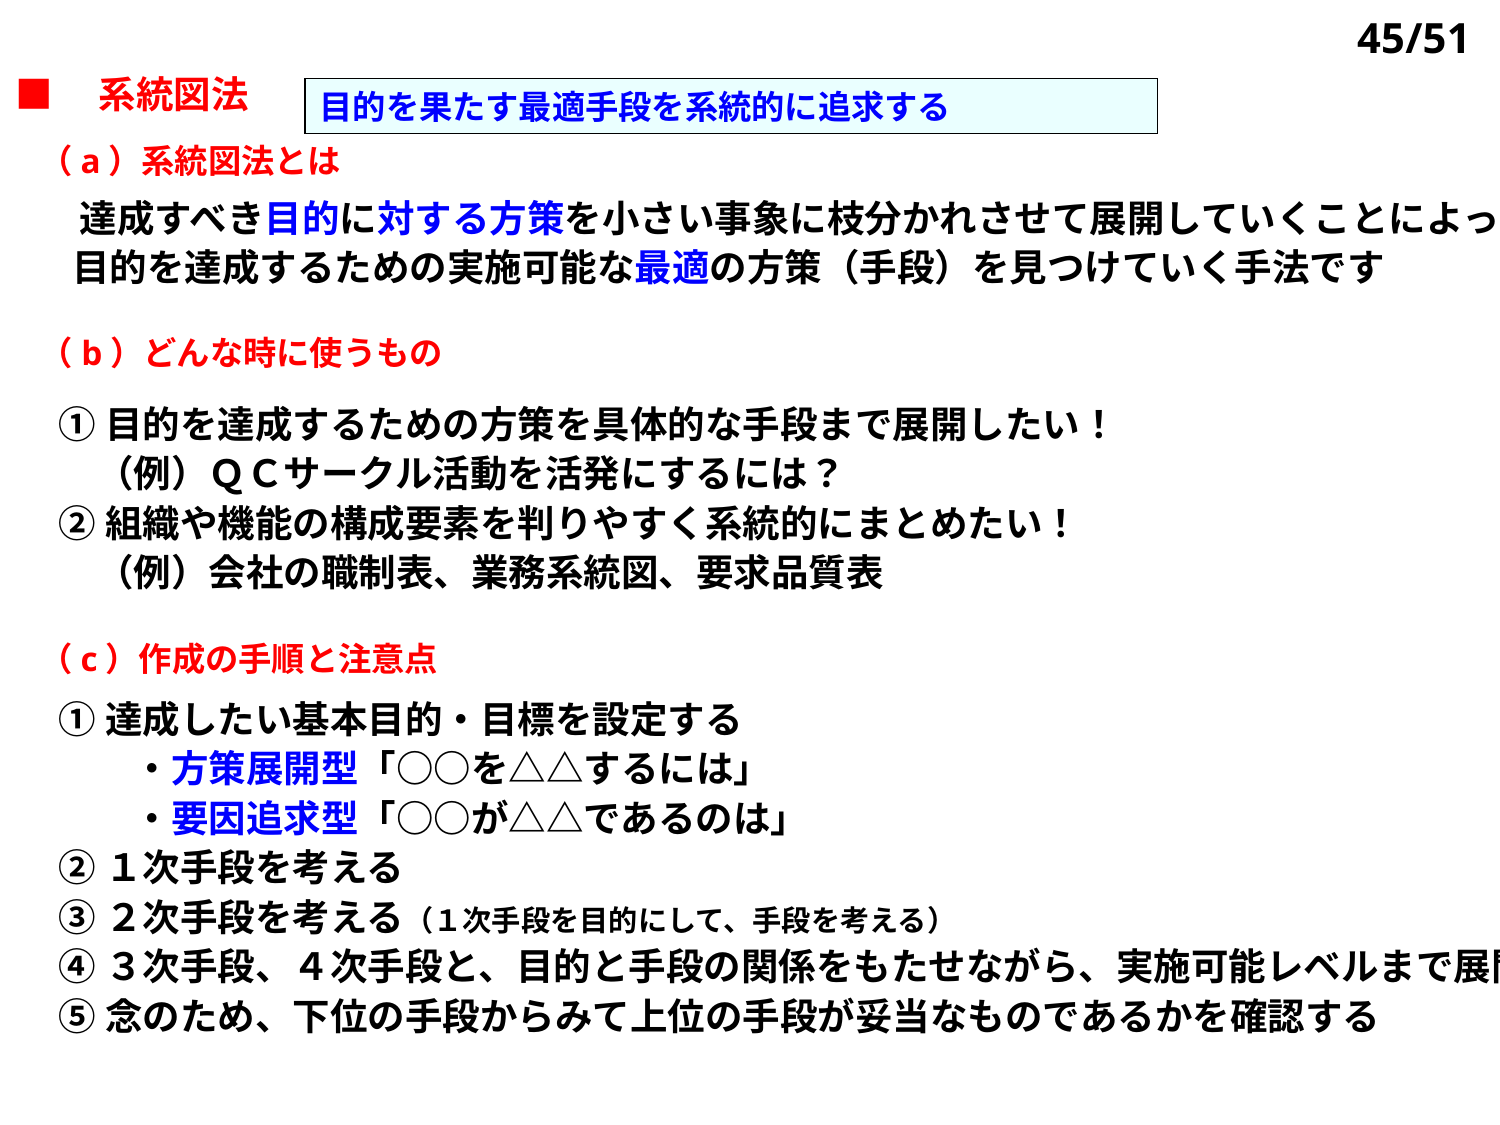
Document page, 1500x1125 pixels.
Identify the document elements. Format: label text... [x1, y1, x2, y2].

text_box 45/51 [1357, 18, 1500, 62]
text_box ①達成したい基本目的・目標を設定する ・方策展開型「○○を△△するには」 ・要因追求型「○○が△△であるのは」 ②１次手段を考える ③２次手段を考える（１次手段を目的にして、手段を考える） ④３次手段、４次手段と、目的と手段の関係をもたせながら、実施可能レベルまで展開する ⑤念のため、下位の手段からみて上位の手段が妥当なものであるかを確認する [43, 685, 1500, 1044]
title ■ 系統図法 [0, 58, 738, 134]
text_box （b）どんな時に使うもの [24, 324, 732, 380]
text_box 達成すべき目的に対する方策を小さい事象に枝分かれさせて展開していくことによって 目的を達成するための実施可能な最適の方策（手段）を見つけていく手法です [31, 183, 1394, 297]
text_box ①目的を達成するための方策を具体的な手段まで展開したい！ （例）ＱＣサークル活動を活発にするには？ ②組織や機能の構成要素を判りやすく系統的にまとめたい！ （例）会社の職制表、業務系統図、要求品質表 [43, 395, 1415, 595]
text_box （c）作成の手順と注意点 [24, 630, 501, 686]
text_box （a）系統図法とは [24, 134, 481, 188]
text_box 目的を果たす最適手段を系統的に追求する [304, 78, 1158, 134]
